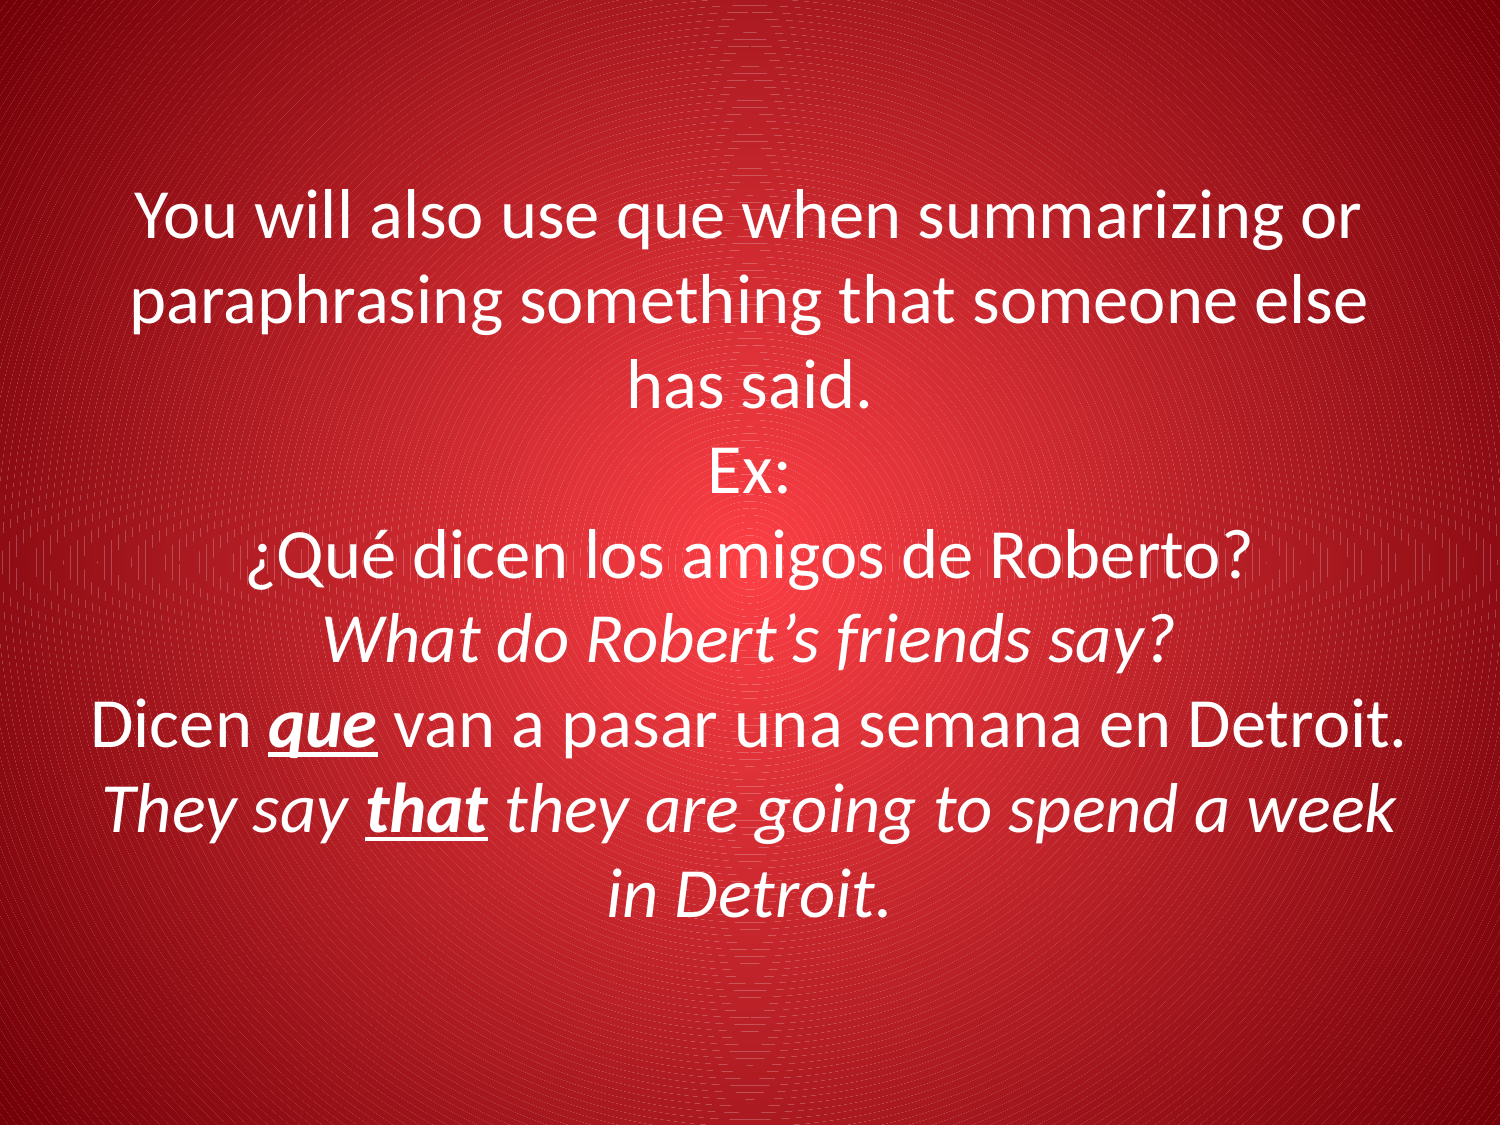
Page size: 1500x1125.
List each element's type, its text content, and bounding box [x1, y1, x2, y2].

title You will also use que when summarizing or paraphrasing something that someone else has said. Ex: ¿Qué dicen los amigos de Roberto? What do Robert’s friends say? Dicen que van a pasar una semana en Detroit. They say that they are going to spend a week in Detroit. [75, 45, 1425, 1055]
